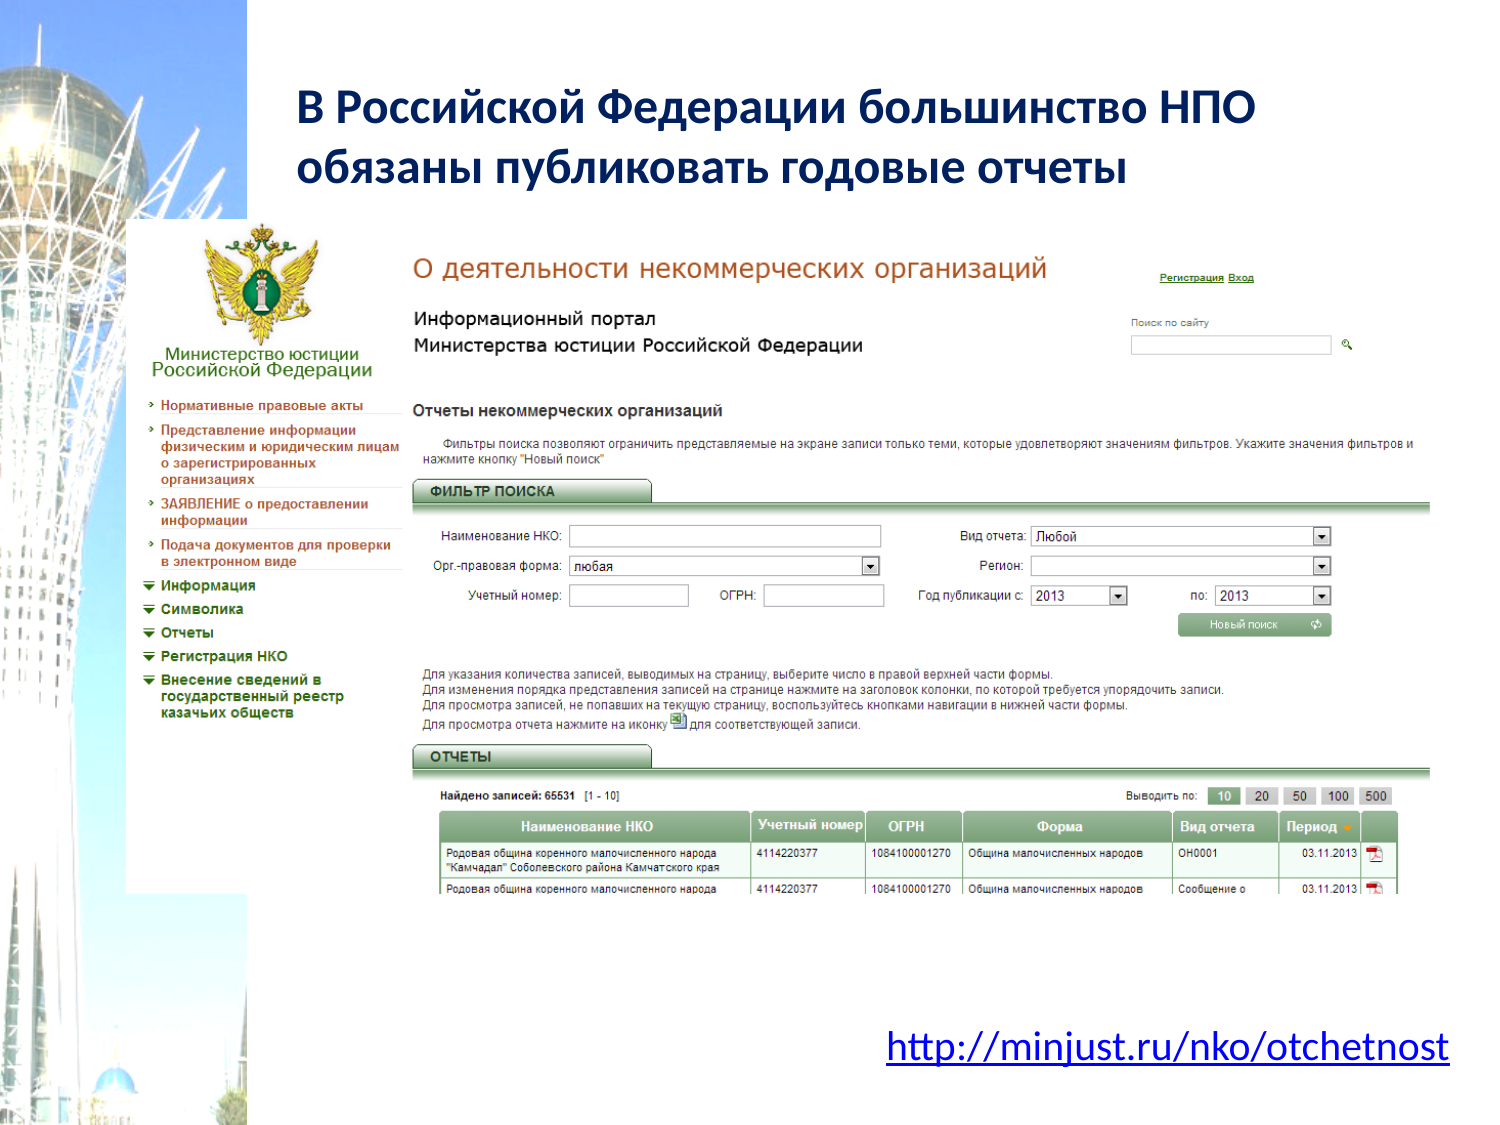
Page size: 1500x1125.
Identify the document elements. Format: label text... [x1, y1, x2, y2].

text_box В Российской Федерации большинство НПО обязаны публиковать годовые отчеты [281, 66, 1272, 202]
text_box http://minjust.ru/nko/otchetnost [871, 1011, 1465, 1077]
picture [0, 0, 1459, 1125]
